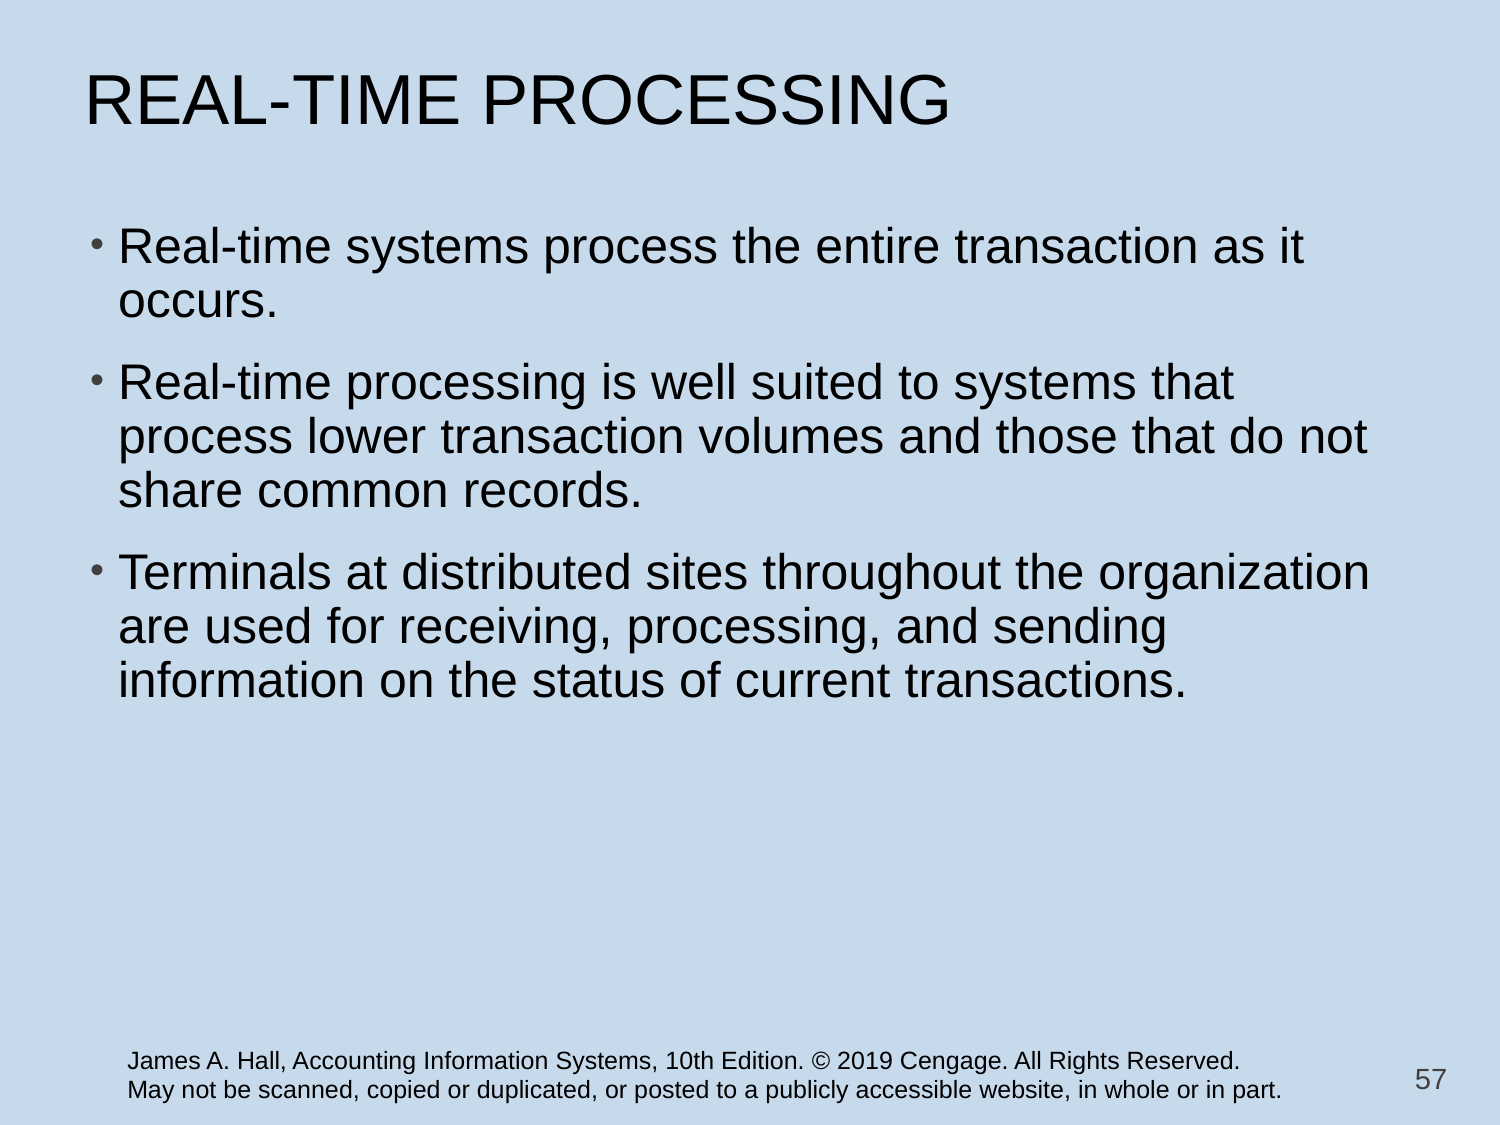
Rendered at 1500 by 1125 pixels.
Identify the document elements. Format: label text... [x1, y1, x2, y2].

list Real-time systems process the entire transaction as it occurs. Real-time processing is well suited to systems that process lower transaction volumes and those that do not share common records. Terminals at distributed sites throughout the organization are used for receiving, processing, and sending information on the status of current transactions. [75, 212, 1426, 1000]
slide_number 57 [1400, 1052, 1488, 1113]
title REAL-TIME PROCESSING [69, 62, 1420, 188]
